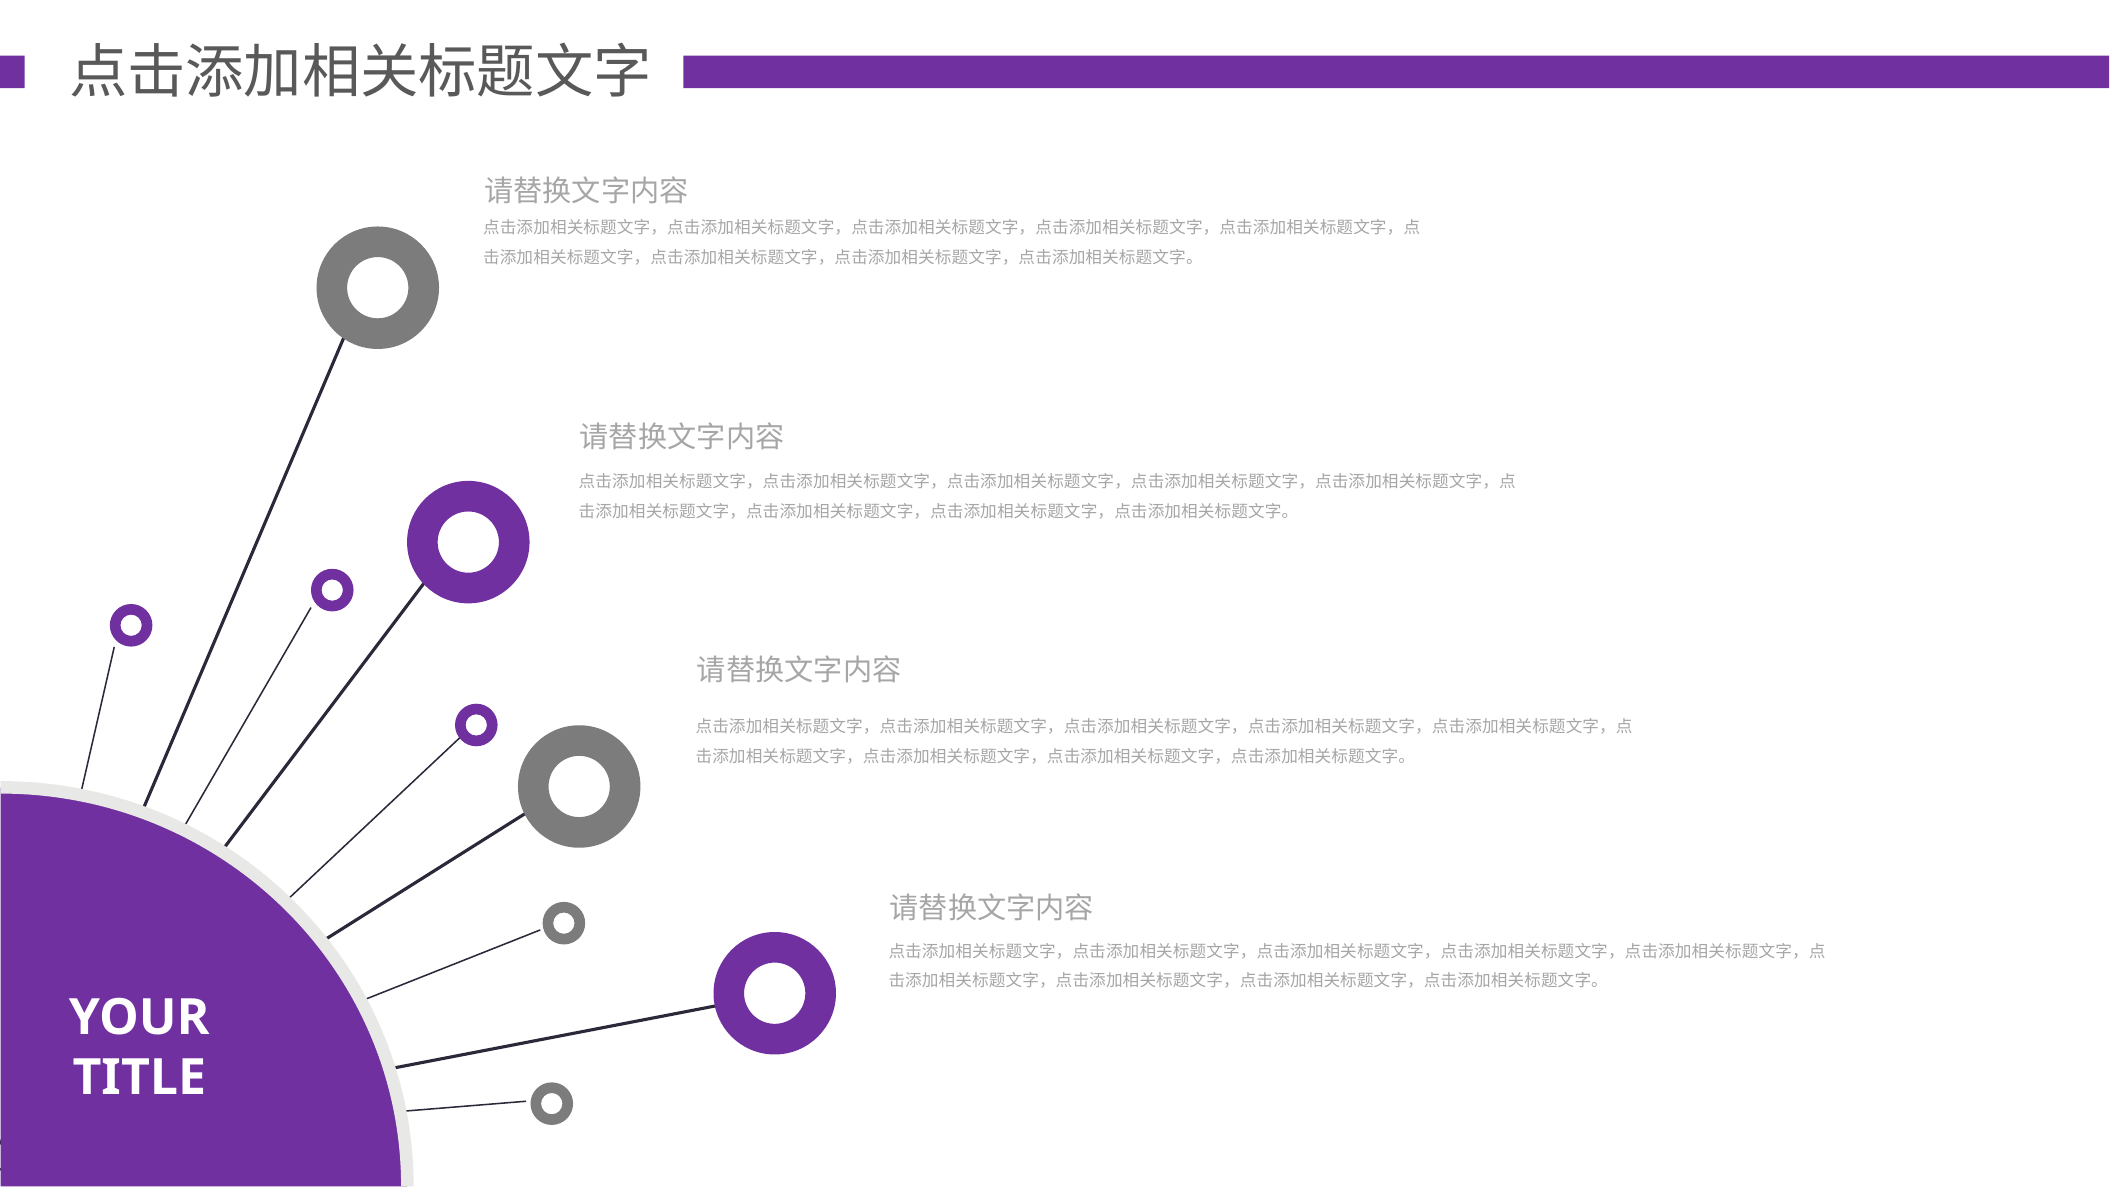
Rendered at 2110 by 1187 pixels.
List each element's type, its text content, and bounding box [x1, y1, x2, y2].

text_box 点击添加相关标题文字，点击添加相关标题文字，点击添加相关标题文字，点击添加相关标题文字，点击添加相关标题文字，点击添加相关标题文字，点击添加相关标题文字，点击添加相关标题文字，点击添加相关标题文字。 [722, 453, 1540, 529]
text_box 点击添加相关标题文字 [54, 26, 667, 112]
text_box 点击添加相关标题文字，点击添加相关标题文字，点击添加相关标题文字，点击添加相关标题文字，点击添加相关标题文字，点击添加相关标题文字，点击添加相关标题文字，点击添加相关标题文字，点击添加相关标题文字。 [468, 199, 1445, 274]
text_box 请替换文字内容 [722, 642, 1080, 694]
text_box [0, 787, 408, 1187]
text_box 请替换文字内容 [873, 874, 1273, 933]
text_box [722, 932, 836, 1055]
text_box 点击添加相关标题文字，点击添加相关标题文字，点击添加相关标题文字，点击添加相关标题文字，点击添加相关标题文字，点击添加相关标题文字，点击添加相关标题文字，点击添加相关标题文字，点击添加相关标题文字。 [722, 698, 1658, 773]
text_box 请替换文字内容 [468, 157, 867, 216]
text_box 请替换文字内容 [722, 403, 963, 462]
text_box [316, 226, 440, 326]
text_box 点击添加相关标题文字，点击添加相关标题文字，点击添加相关标题文字，点击添加相关标题文字，点击添加相关标题文字，点击添加相关标题文字，点击添加相关标题文字，点击添加相关标题文字，点击添加相关标题文字。 [873, 922, 1850, 998]
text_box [0, 326, 722, 1176]
